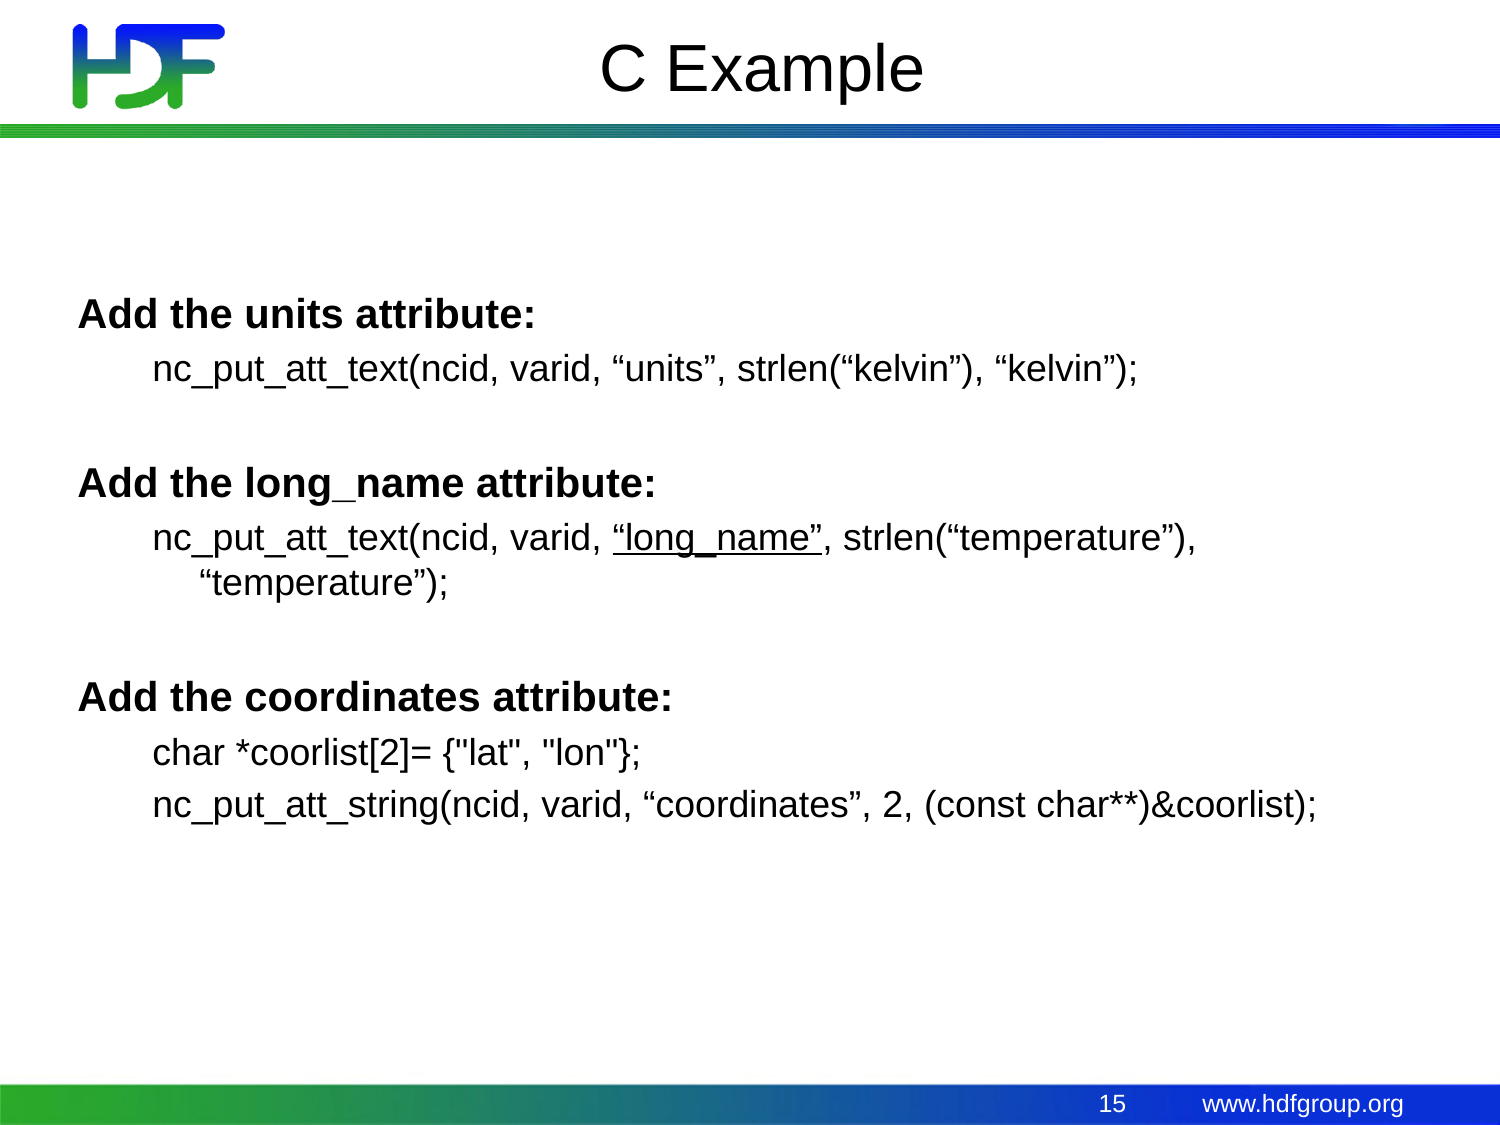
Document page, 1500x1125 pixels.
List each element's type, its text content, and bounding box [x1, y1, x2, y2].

list Add the units attribute: nc_put_att_text(ncid, varid, “units”, strlen(“kelvin”), “kelvin”); Add the long_name attribute: nc_put_att_text(ncid, varid, “long_name”, strlen(“temperature”), “temperature”); Add the coordinates attribute: char *coorlist[2]= {"lat", "lon"}; nc_put_att_string(ncid, varid, “coordinates”, 2, (const char**)&coorlist); [62, 162, 1451, 1063]
picture [0, 0, 1500, 1125]
slide_number 15 [1049, 1087, 1176, 1125]
title C Example [187, 24, 1338, 113]
